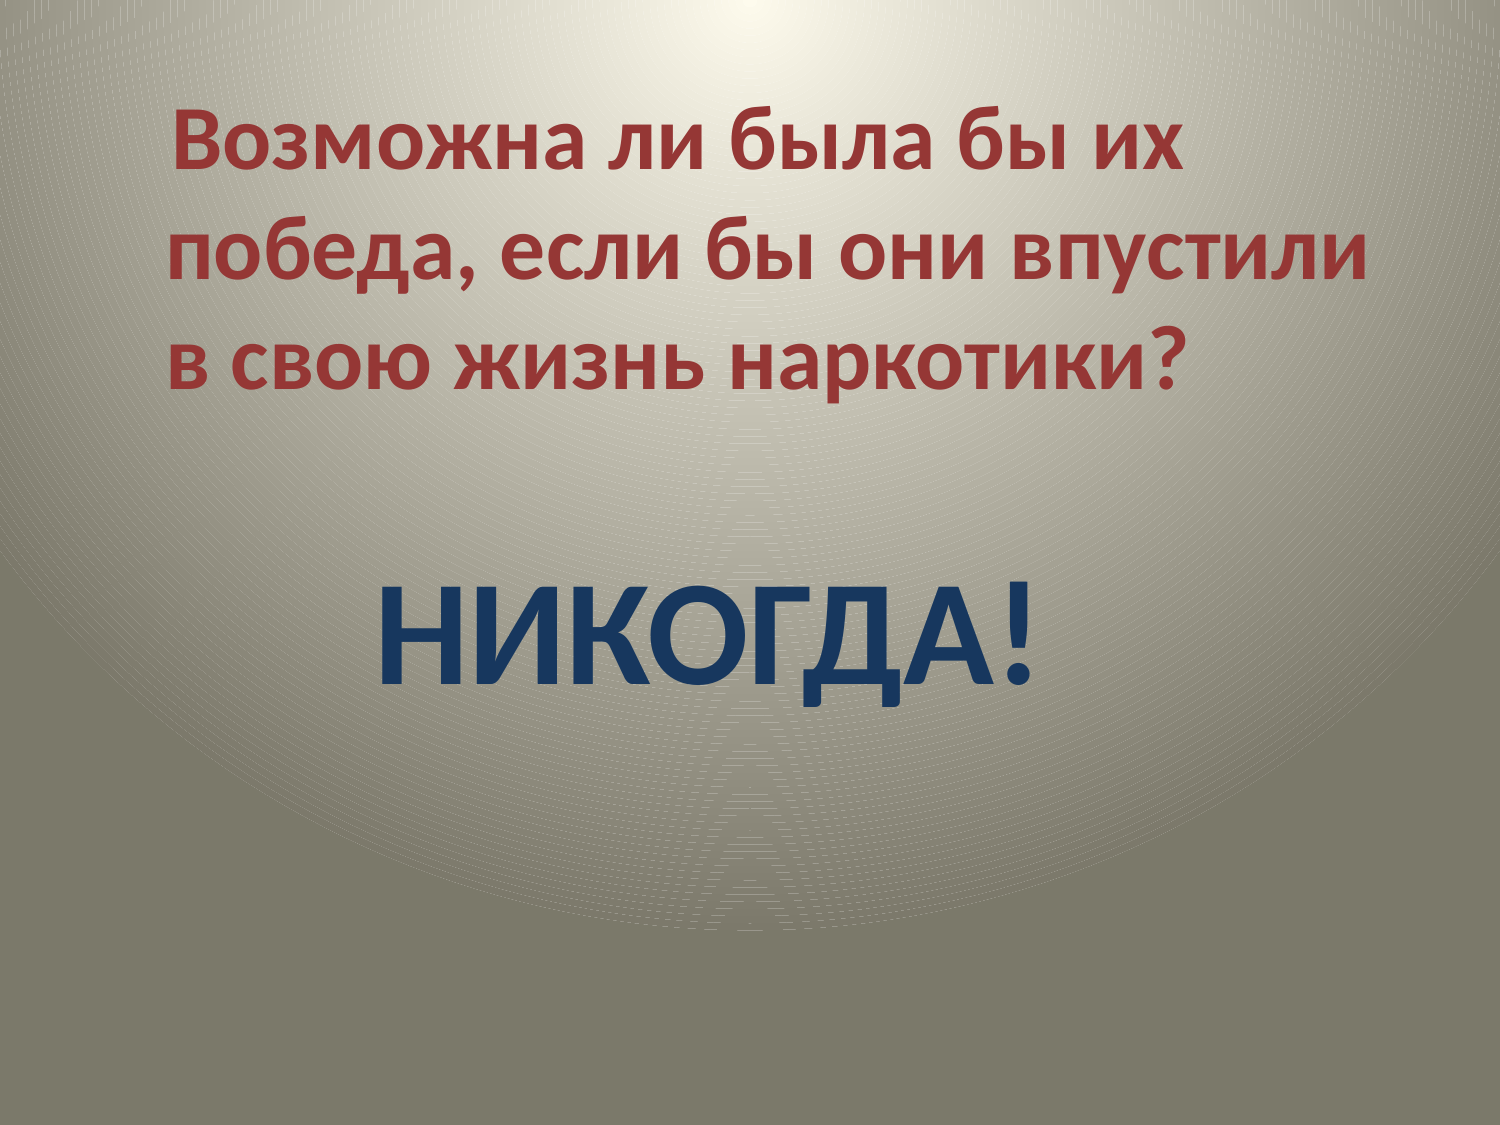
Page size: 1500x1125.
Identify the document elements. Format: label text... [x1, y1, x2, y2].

list Возможна ли была бы их победа, если бы они впустили в свою жизнь наркотики? [93, 70, 1444, 457]
text_box НИКОГДА! [339, 527, 1079, 723]
